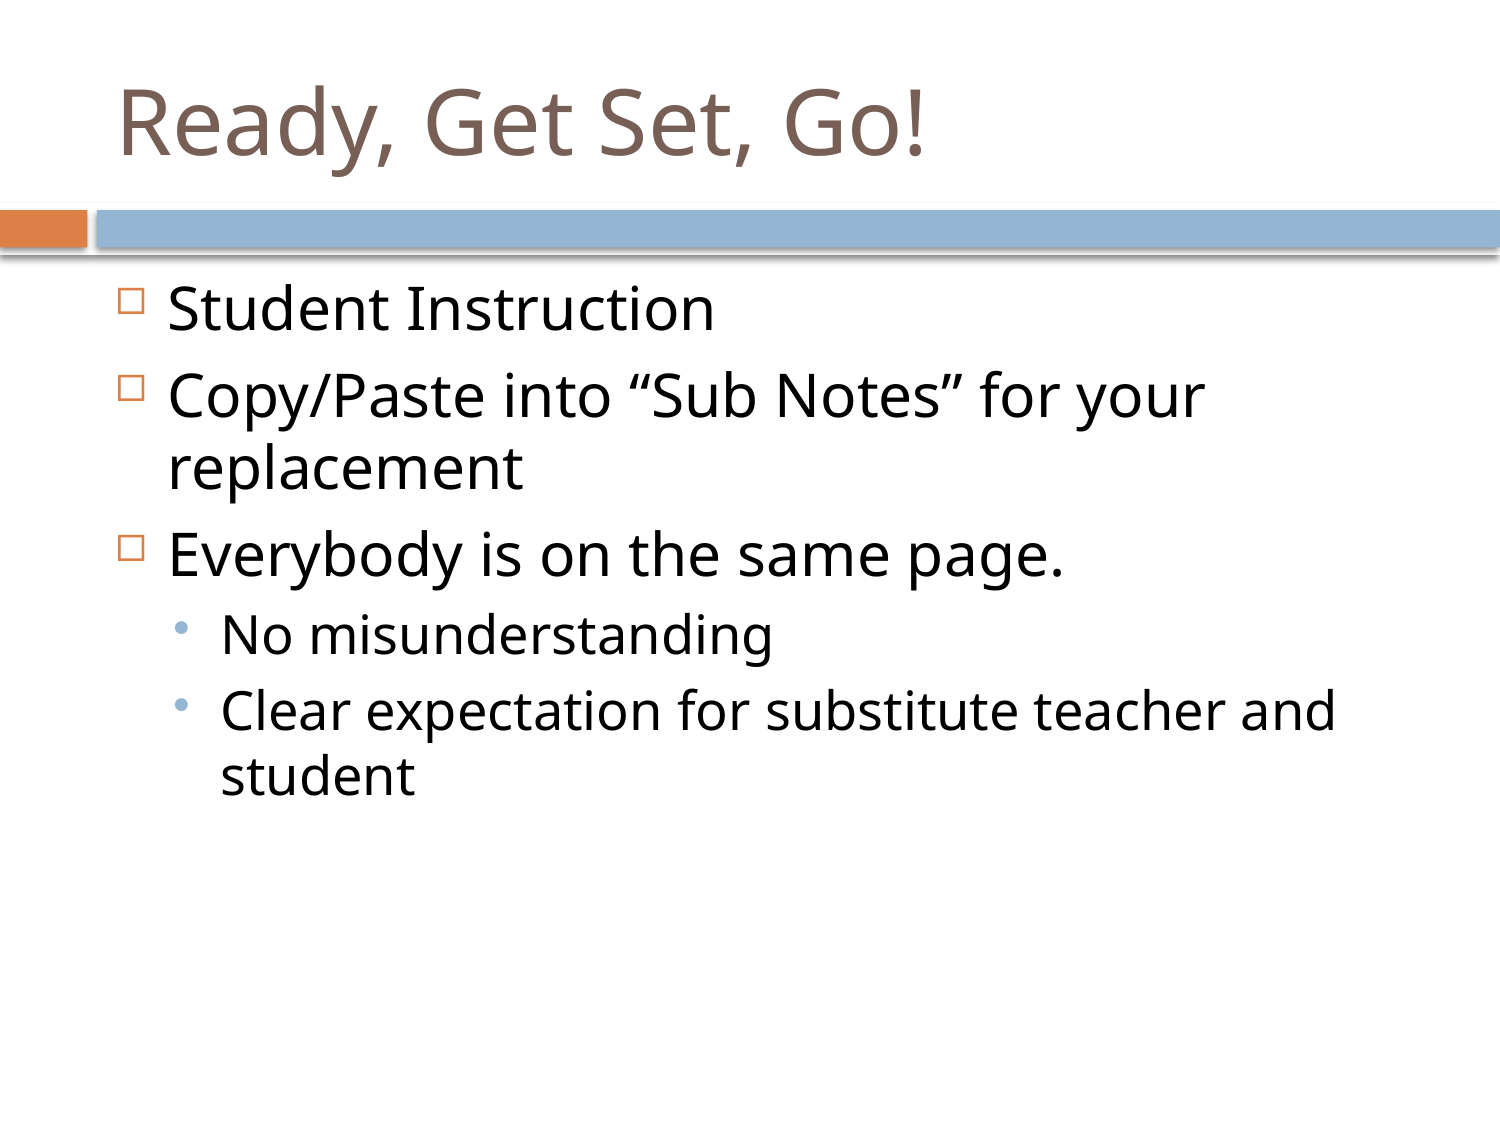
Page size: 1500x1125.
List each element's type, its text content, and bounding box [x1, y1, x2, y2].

list Student Instruction Copy/Paste into “Sub Notes” for your replacement Everybody is on the same page. No misunderstanding Clear expectation for substitute teacher and student [100, 262, 1438, 1000]
title Ready, Get Set, Go! [100, 37, 1438, 200]
